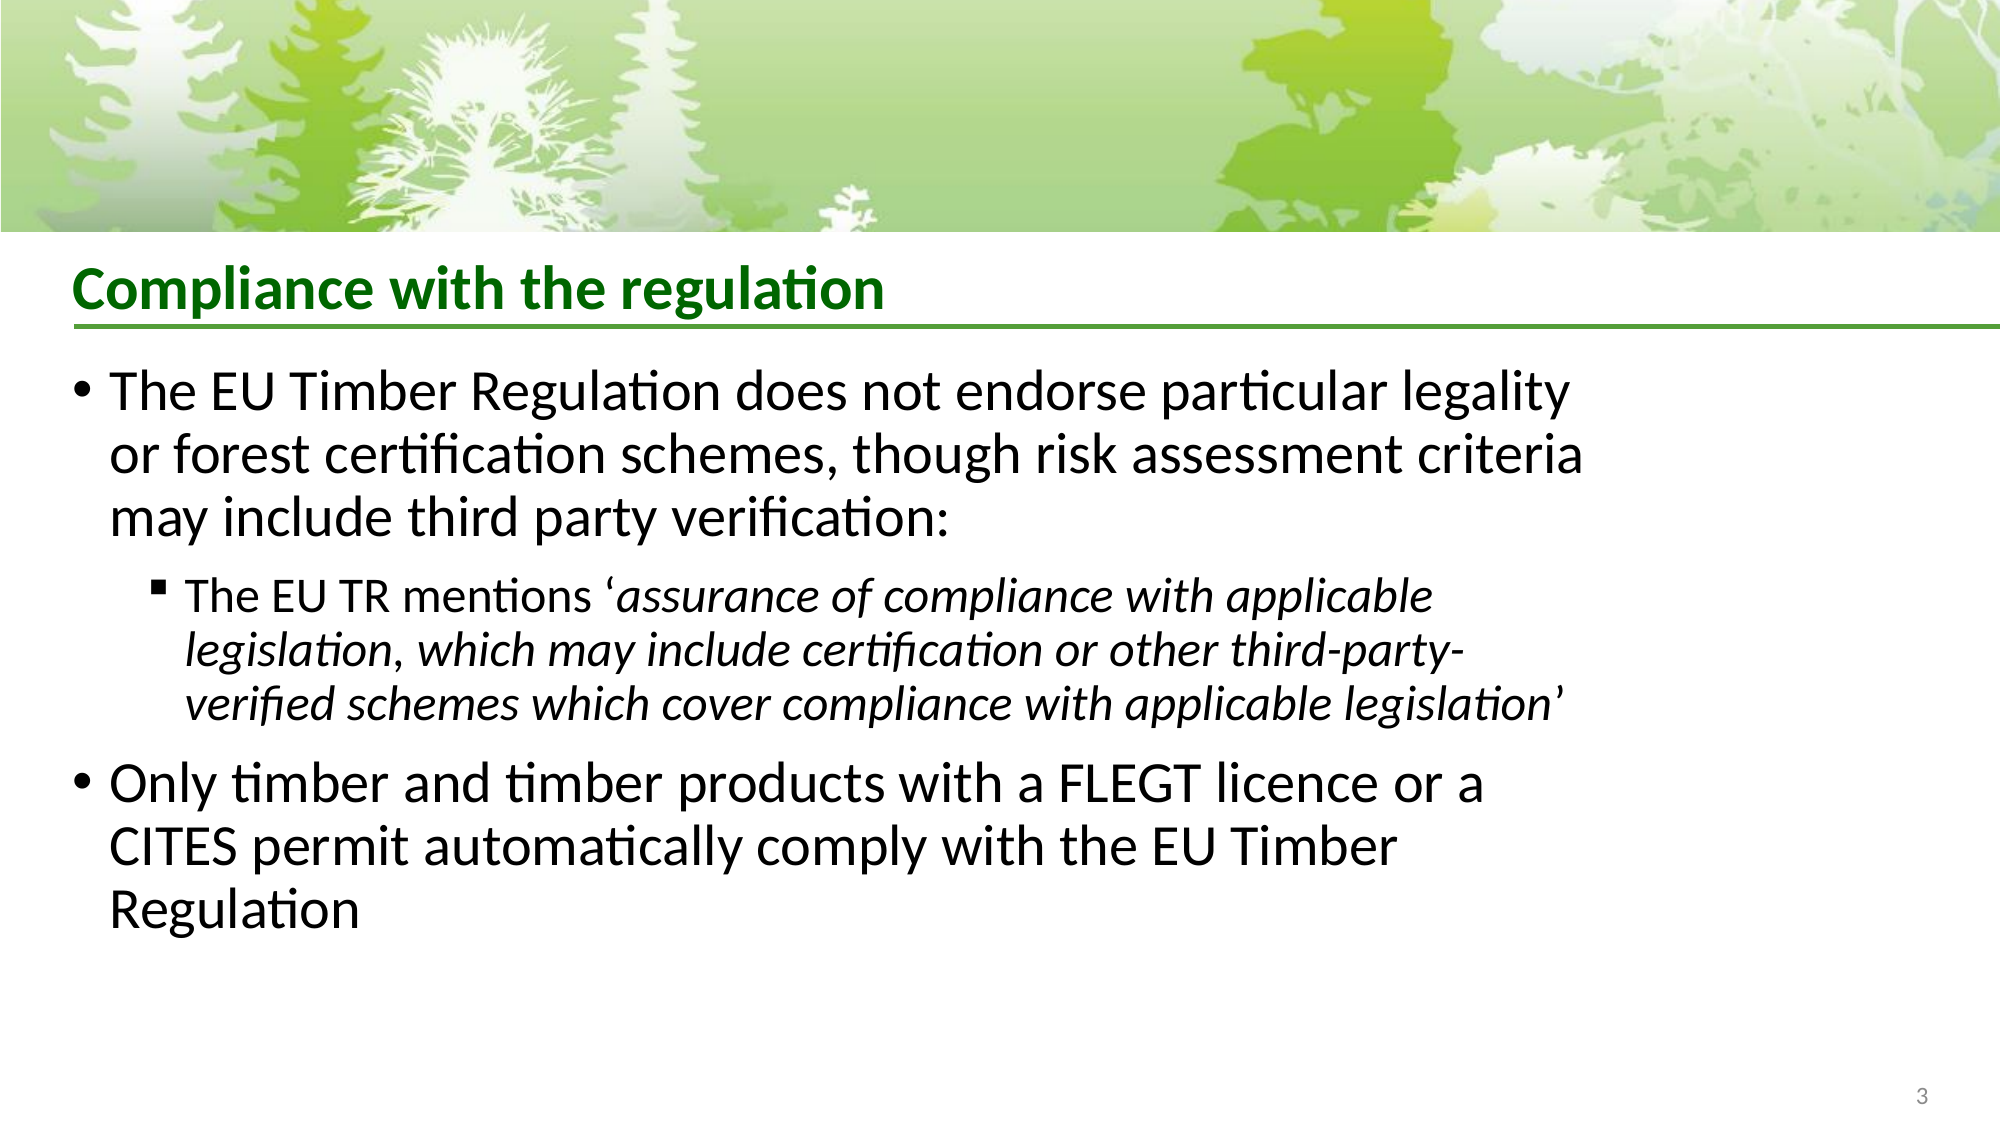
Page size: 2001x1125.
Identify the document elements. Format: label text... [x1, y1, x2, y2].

list The EU Timber Regulation does not endorse particular legality or forest certification schemes, though risk assessment criteria may include third party verification: The EU TR mentions ‘assurance of compliance with applicable legislation, which may include certification or other third-party-verified schemes which cover compliance with applicable legislation’ Only timber and timber products with a FLEGT licence or a CITES permit automatically comply with the EU Timber Regulation [57, 352, 1619, 1096]
title Compliance with the regulation [57, 195, 1408, 352]
slide_number 3 [1493, 1065, 1944, 1125]
picture [0, 0, 2000, 232]
